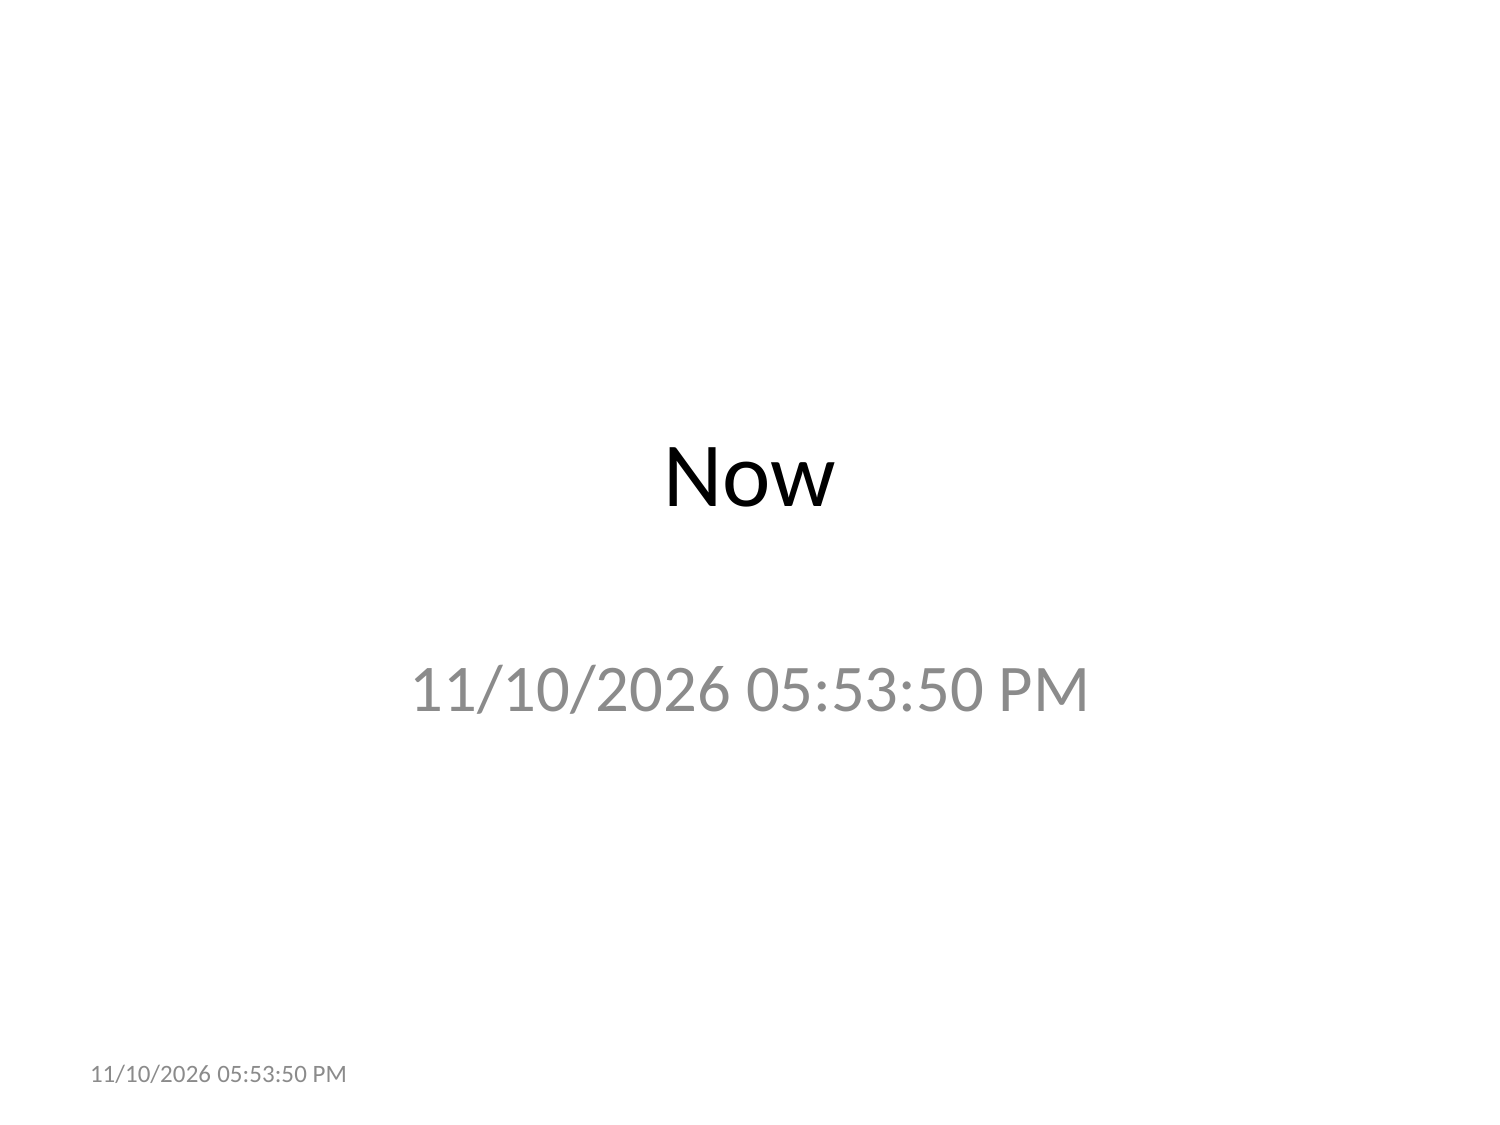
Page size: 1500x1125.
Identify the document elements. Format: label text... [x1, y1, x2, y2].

subtitle 2011-12-19 10:20:04 AM [225, 637, 1275, 925]
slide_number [75, 1042, 425, 1103]
title Now [112, 349, 1388, 591]
